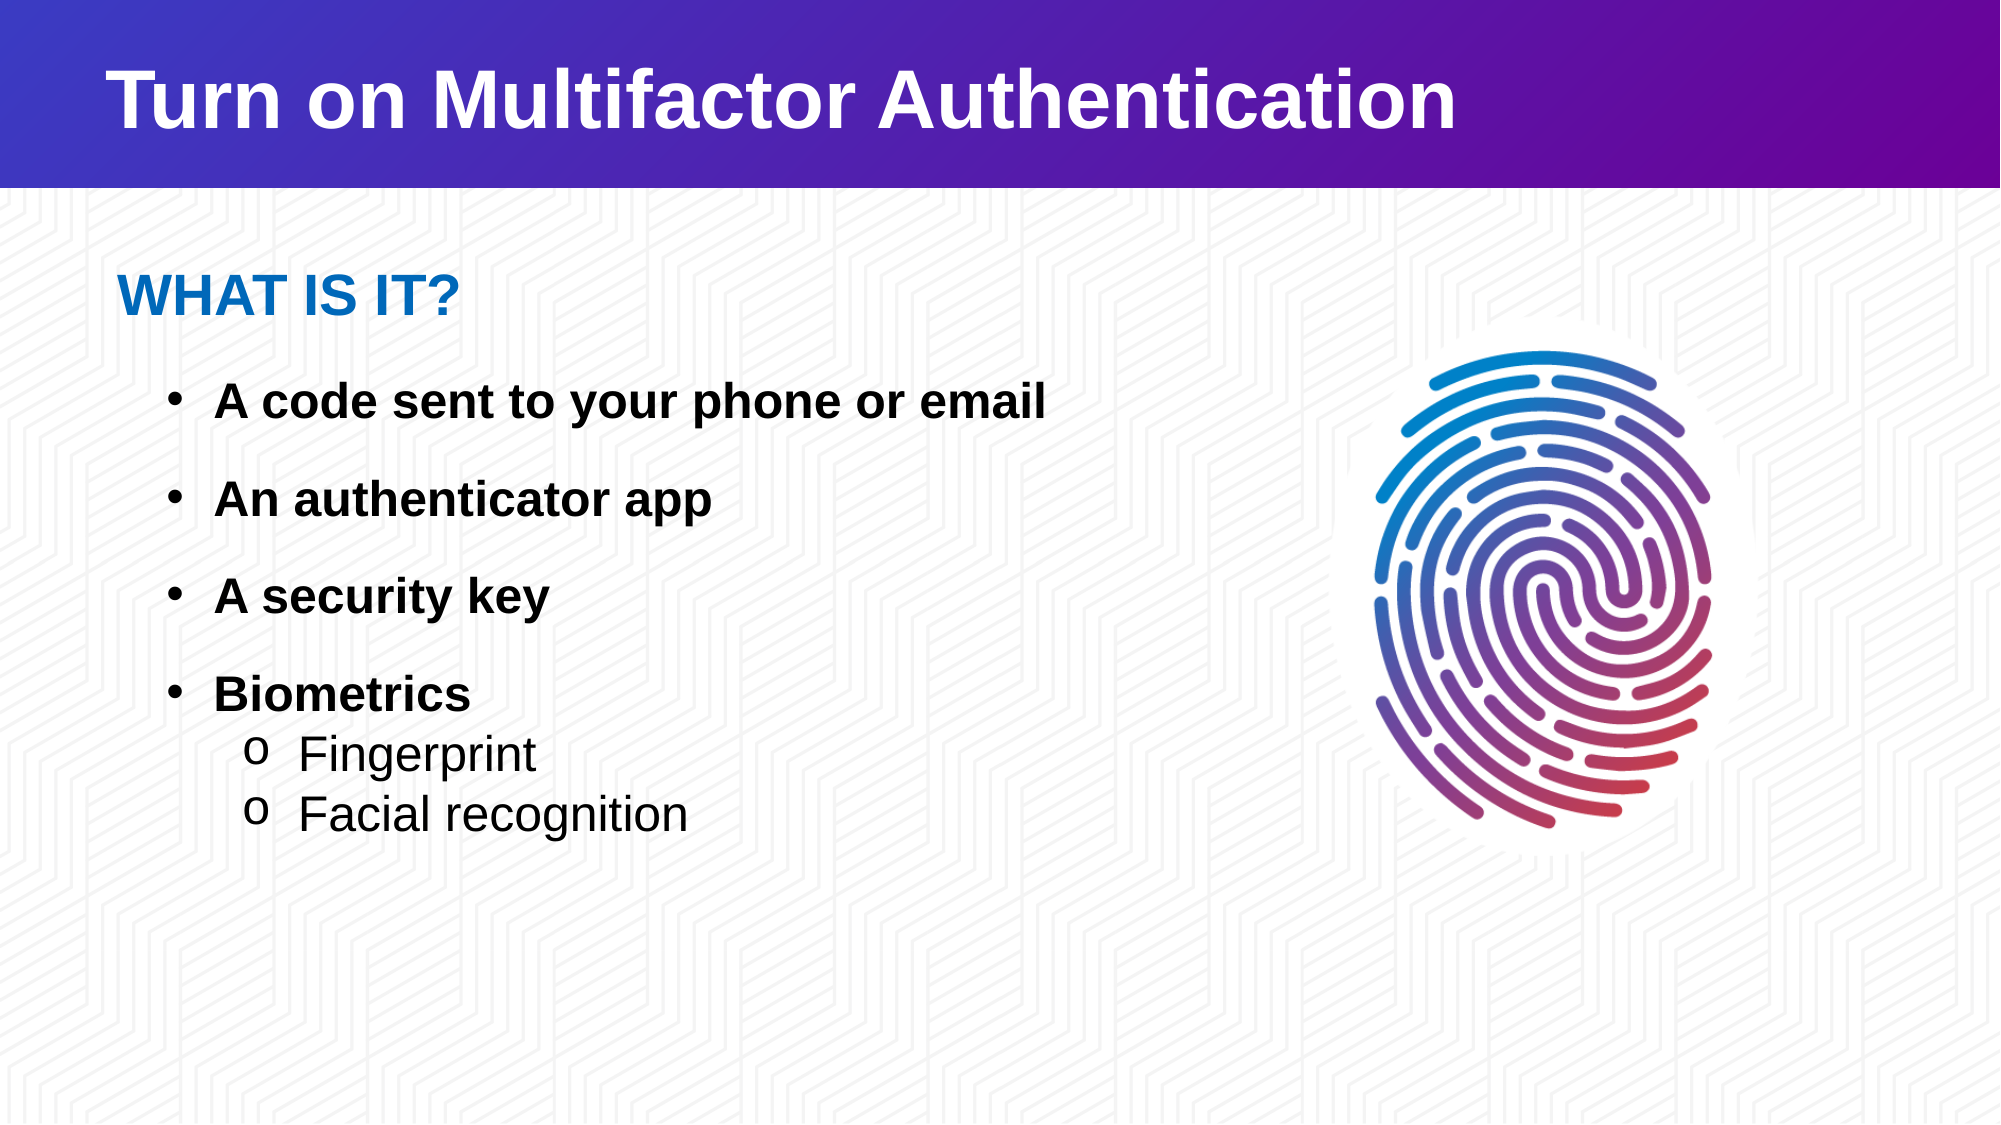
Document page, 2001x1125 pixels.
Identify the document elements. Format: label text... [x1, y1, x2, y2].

picture [0, 0, 2001, 1125]
text_box WHAT IS IT? [102, 249, 1396, 335]
text_box A code sent to your phone or email An authenticator app A security key Biometrics Fingerprint Facial recognition [114, 361, 1412, 1112]
title Turn on Multifactor Authentication [0, 0, 2000, 188]
